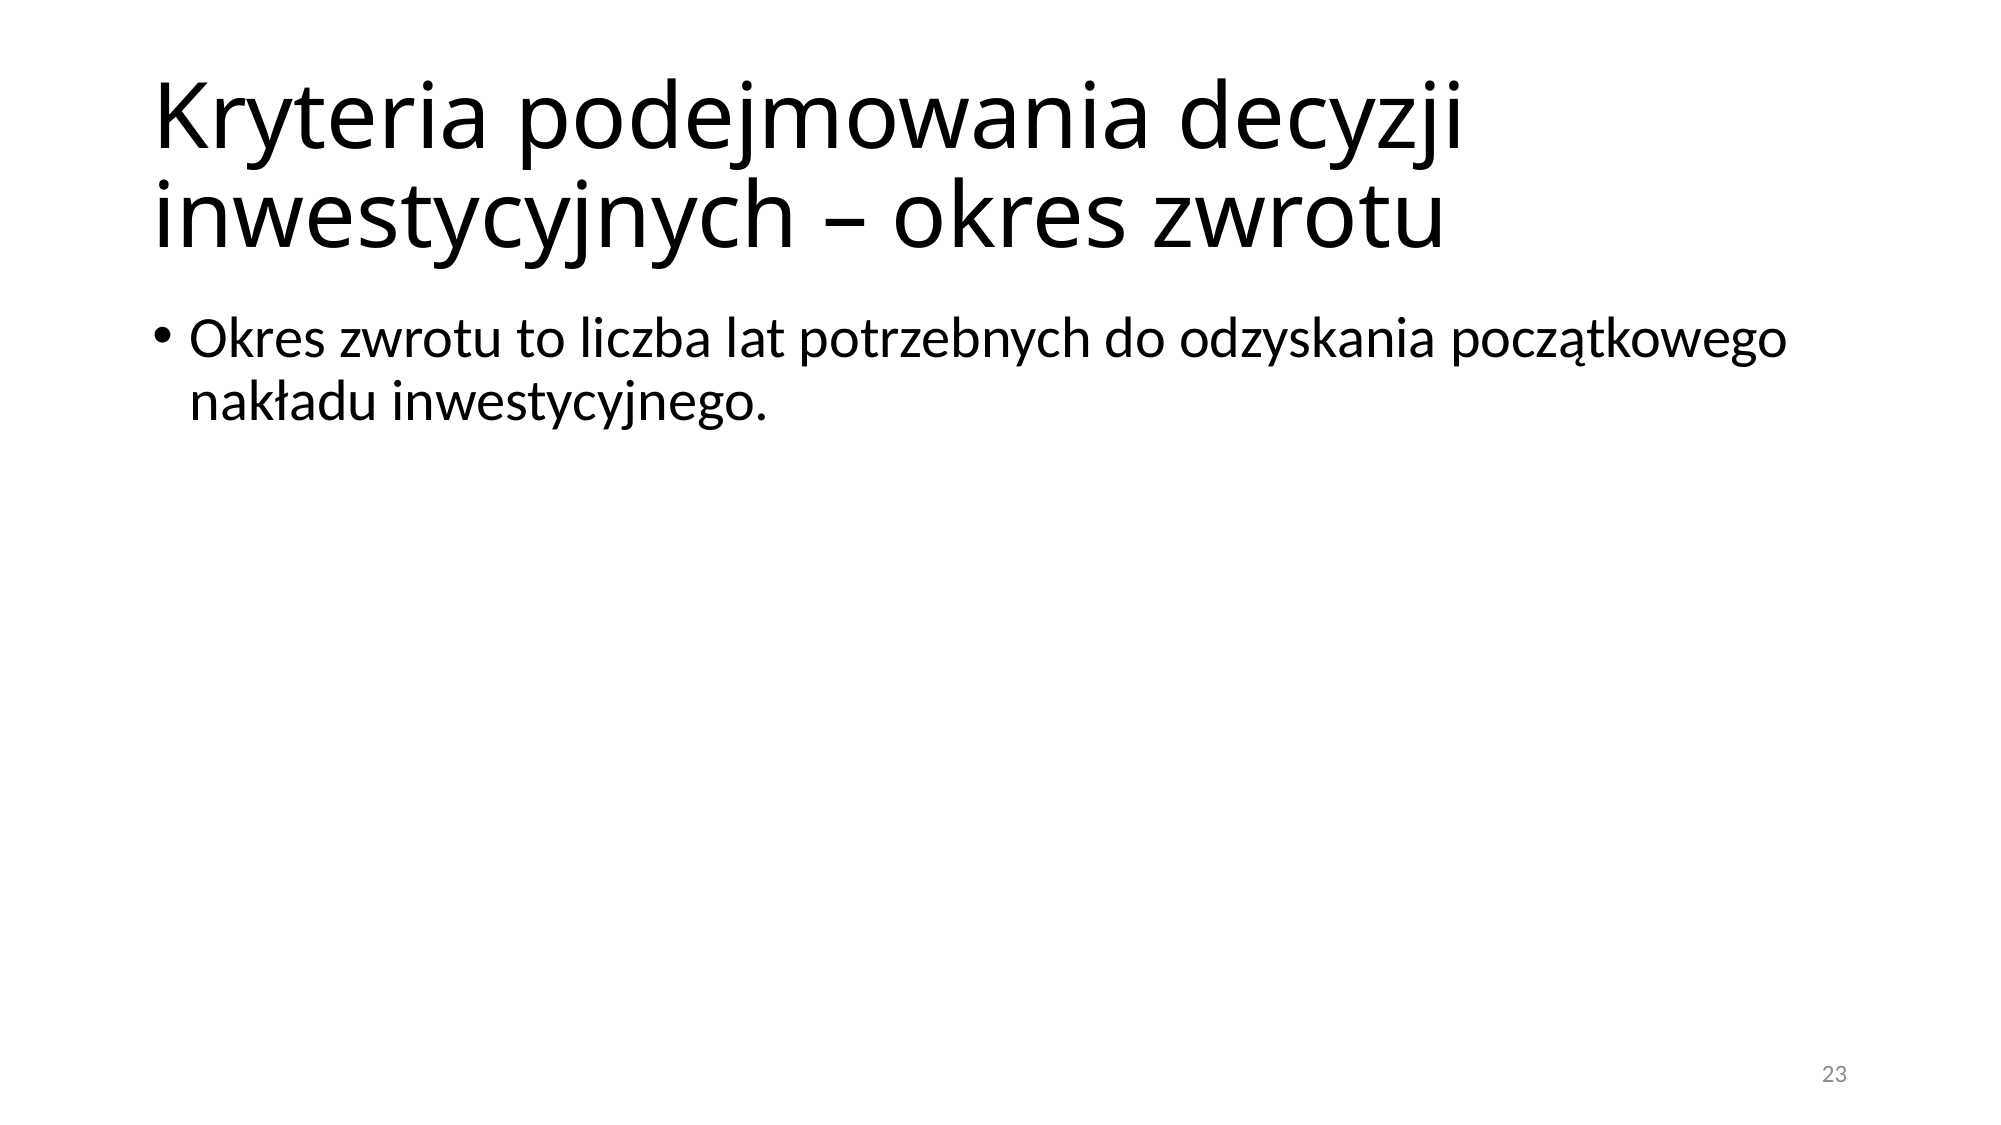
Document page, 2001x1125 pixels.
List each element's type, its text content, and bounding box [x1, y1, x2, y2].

title Kryteria podejmowania decyzji inwestycyjnych – okres zwrotu [137, 59, 1863, 278]
slide_number 23 [1412, 1042, 1863, 1103]
list Okres zwrotu to liczba lat potrzebnych do odzyskania początkowego nakładu inwestycyjnego. [137, 299, 1863, 1014]
